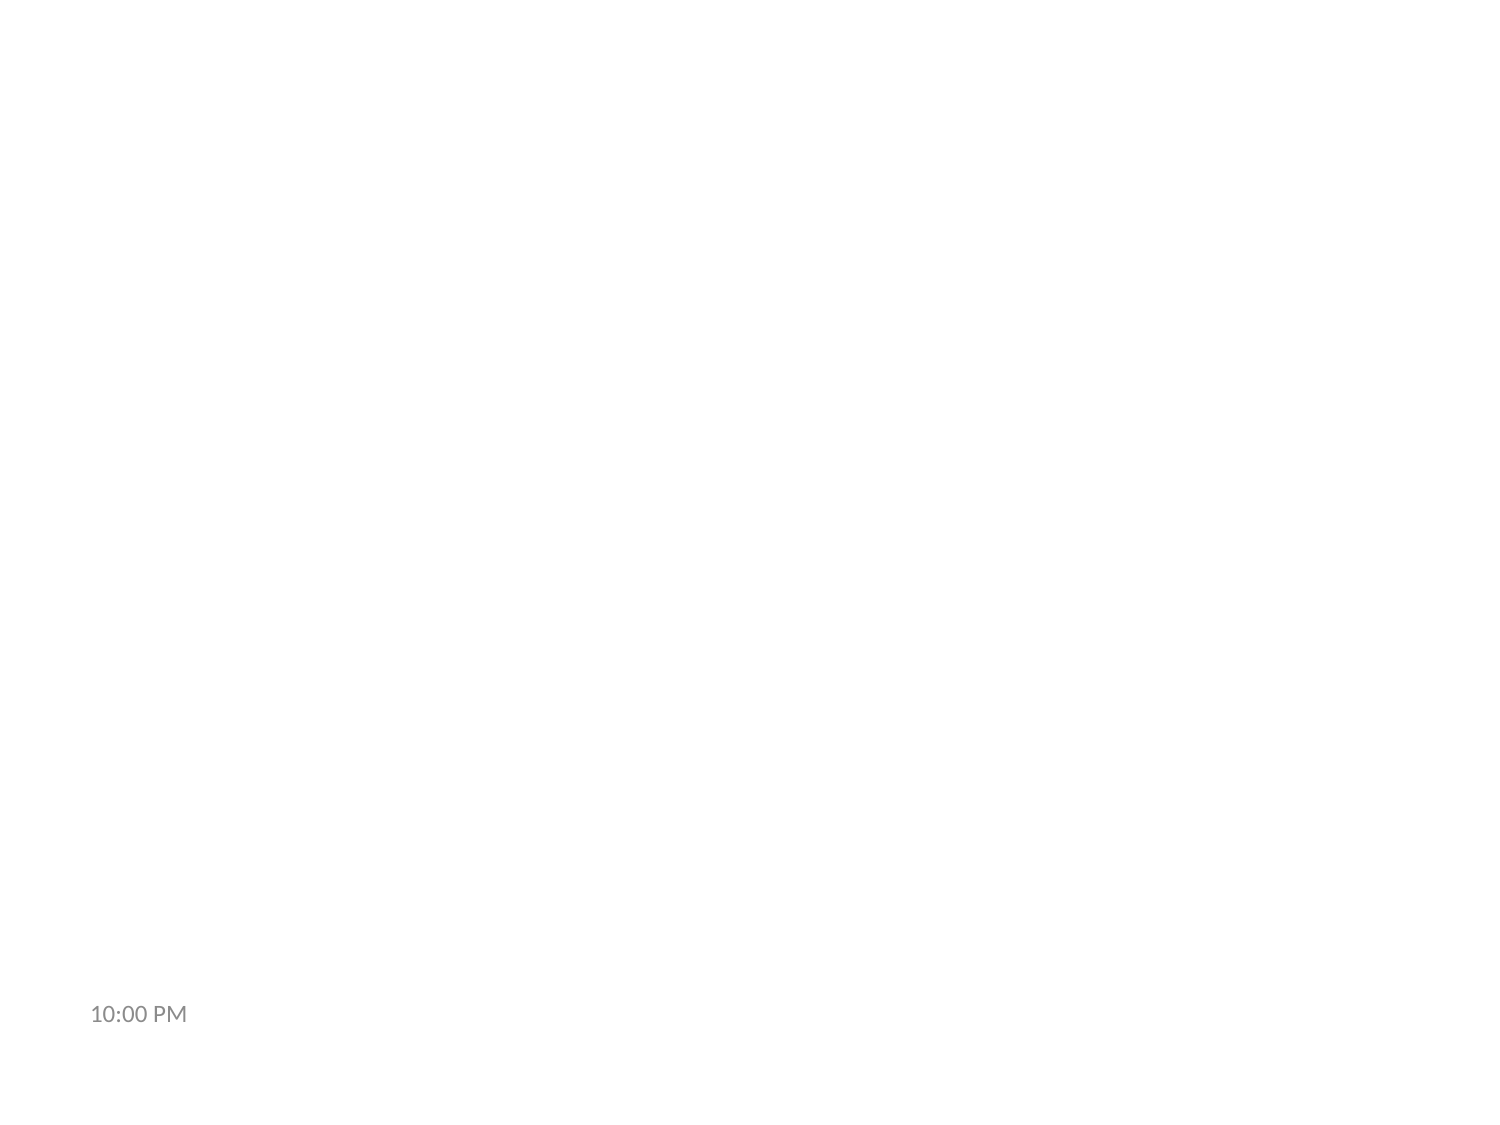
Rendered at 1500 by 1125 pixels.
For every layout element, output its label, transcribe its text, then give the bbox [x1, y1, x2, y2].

text_box 3:35 PM [75, 982, 425, 1043]
